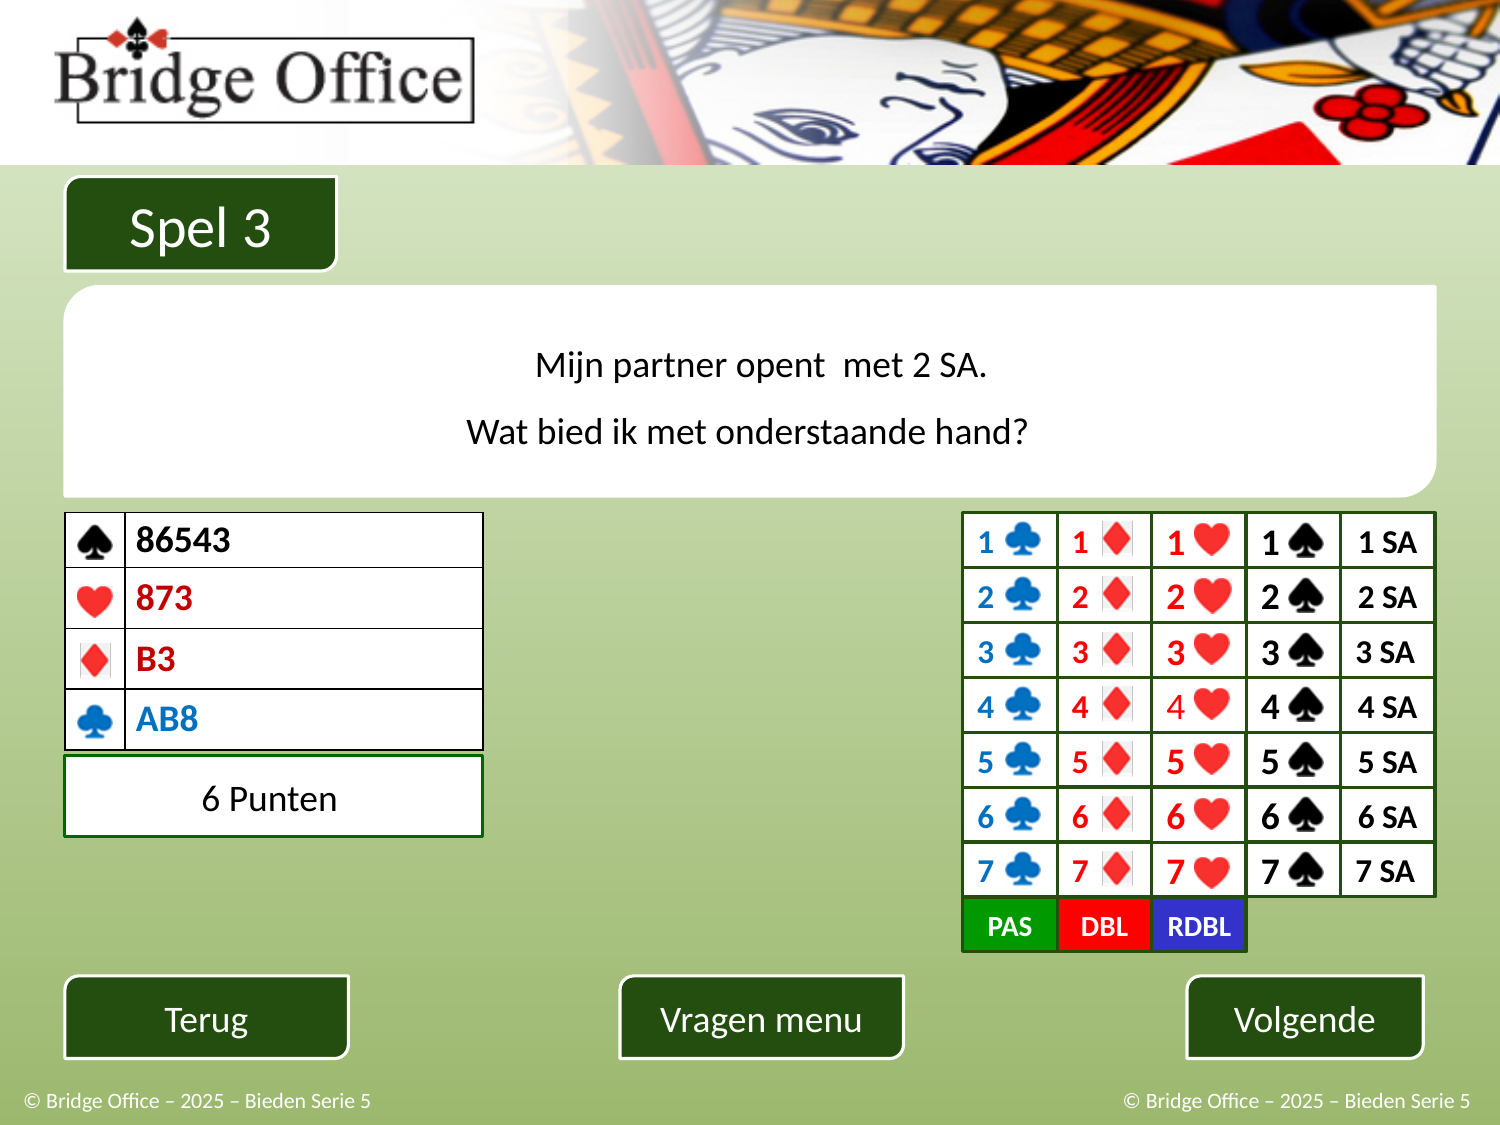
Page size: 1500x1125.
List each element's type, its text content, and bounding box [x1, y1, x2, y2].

picture [1004, 631, 1041, 668]
text_box 1 SA [1342, 511, 1437, 569]
table_header [66, 513, 124, 567]
text_box 7 [961, 841, 1056, 896]
picture [77, 585, 114, 618]
picture [1004, 521, 1041, 558]
text_box 6 [1056, 786, 1150, 841]
text_box 4 SA [1339, 676, 1437, 734]
text_box 5 SA [1339, 734, 1437, 786]
text_box Mijn partner opent met 2 SA. [508, 332, 1015, 393]
picture [1288, 851, 1324, 887]
picture [1099, 521, 1135, 558]
picture [1004, 686, 1041, 723]
text_box © Bridge Office – 2025 – Bieden Serie 5 [1107, 1079, 1500, 1121]
picture [77, 643, 114, 679]
text_box 7 [1150, 841, 1245, 898]
table_cell AB8 [126, 690, 482, 749]
text_box Terug [63, 974, 350, 1061]
text_box 2 [961, 569, 1056, 621]
table_cell [66, 568, 124, 628]
text_box 4 [1059, 676, 1150, 734]
table_cell [66, 690, 124, 749]
text_box RDBL [1153, 898, 1248, 953]
picture [1099, 686, 1135, 723]
text_box 6 SA [1339, 786, 1437, 844]
picture [1193, 743, 1230, 776]
picture [1004, 796, 1041, 833]
text_box 5 [1248, 734, 1339, 786]
picture [1194, 633, 1230, 666]
picture [1193, 578, 1232, 614]
text_box Spel 3 [63, 179, 339, 273]
text_box 6 [1245, 786, 1339, 841]
text_box 2 SA [1339, 569, 1437, 621]
text_box 6 Punten [63, 754, 484, 838]
picture [77, 703, 114, 740]
picture [1004, 741, 1041, 778]
picture [1193, 688, 1230, 721]
text_box Volgende [1185, 974, 1425, 1061]
text_box 3 [1056, 621, 1150, 676]
table_cell [66, 629, 124, 688]
text_box 6 [961, 786, 1056, 841]
picture [1099, 631, 1135, 668]
picture [1099, 796, 1135, 833]
text_box Wat bied ik met onderstaande hand? [451, 399, 1072, 460]
picture [1193, 798, 1230, 830]
text_box 1 [1059, 511, 1153, 569]
text_box 6 [1150, 786, 1245, 841]
picture [1193, 523, 1230, 556]
picture [1288, 741, 1324, 778]
text_box 7 SA [1339, 844, 1437, 898]
text_box 5 [1059, 734, 1153, 786]
text_box 7 [1056, 841, 1150, 898]
table_header 86543 [126, 513, 482, 567]
picture [1288, 631, 1324, 668]
text_box © Bridge Office – 2025 – Bieden Serie 5 [8, 1079, 393, 1121]
text_box DBL [1059, 898, 1153, 953]
picture [1288, 686, 1324, 723]
text_box Vragen menu [618, 974, 906, 1061]
text_box 1 [1153, 511, 1245, 569]
text_box 2 [1245, 569, 1339, 621]
text_box 5 [1153, 734, 1248, 786]
text_box 4 [1150, 676, 1245, 734]
text_box 4 [1245, 676, 1339, 734]
picture [1004, 851, 1041, 887]
text_box [63, 284, 1437, 498]
text_box PAS [961, 896, 1059, 953]
picture [1288, 796, 1324, 832]
text_box 1 [1245, 511, 1342, 569]
table_cell B3 [126, 629, 482, 688]
picture [1288, 521, 1325, 558]
picture [1288, 576, 1324, 613]
picture [1004, 576, 1041, 613]
picture [1193, 857, 1230, 890]
text_box 2 [1056, 569, 1153, 621]
text_box 3 [1245, 621, 1339, 676]
text_box 5 [961, 734, 1059, 786]
picture [0, 0, 1500, 166]
text_box 3 [1150, 621, 1245, 676]
picture [1099, 576, 1135, 613]
table_cell 873 [126, 568, 482, 628]
text_box 2 [1153, 569, 1245, 621]
picture [1099, 741, 1135, 778]
text_box 3 [961, 621, 1056, 676]
text_box 4 [961, 676, 1059, 734]
text_box 7 [1245, 841, 1339, 898]
picture [77, 524, 114, 561]
picture [1099, 851, 1135, 887]
text_box 1 [961, 511, 1059, 569]
text_box 3 SA [1339, 621, 1437, 676]
